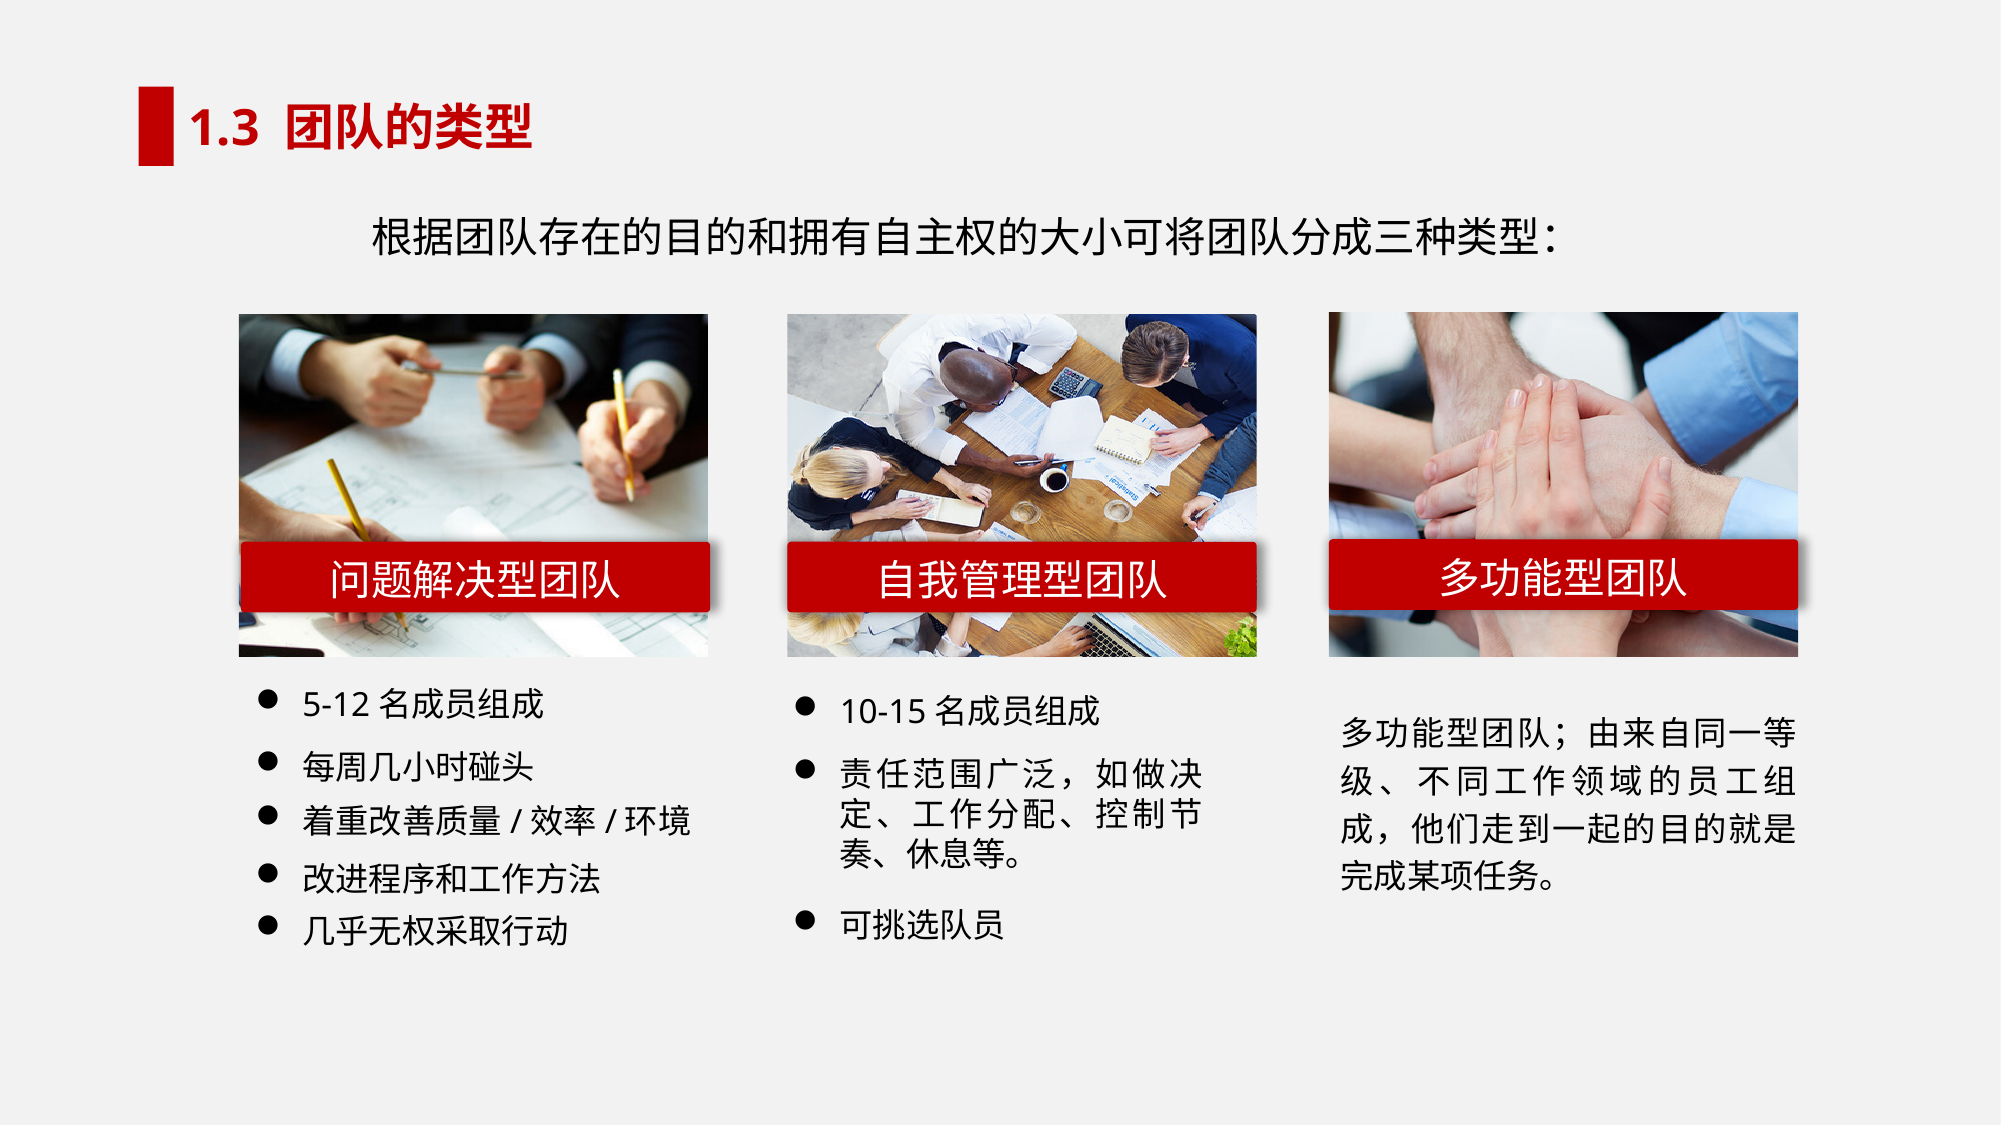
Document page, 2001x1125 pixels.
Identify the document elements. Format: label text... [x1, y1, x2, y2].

text_box 5-12名成员组成 [240, 675, 730, 731]
text_box 10-15名成员组成 [778, 683, 1267, 738]
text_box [240, 541, 711, 613]
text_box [787, 541, 1257, 613]
text_box [138, 86, 174, 166]
text_box 每周几小时碰头 [240, 738, 730, 792]
text_box 根据团队存在的目的和拥有自主权的大小可将团队分成三种类型： [356, 193, 1648, 268]
text_box 几乎无权采取行动 [240, 902, 730, 958]
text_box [1328, 539, 1799, 611]
text_box 可挑选队员 [778, 897, 1178, 952]
picture [1328, 611, 1799, 657]
text_box 改进程序和工作方法 [240, 850, 730, 902]
text_box 着重改善质量/效率/环境 [240, 792, 730, 848]
picture [238, 314, 709, 657]
picture [787, 613, 1257, 657]
text_box 1.3 团队的类型 [174, 87, 942, 163]
text_box 多功能型团队；由来自同一等级、不同工作领域的员工组成，他们走到一起的目的就是完成某项任务。 [1325, 696, 1813, 903]
picture [787, 314, 1257, 541]
text_box 责任范围广泛，如做决定、工作分配、控制节奏、休息等。 [778, 745, 1218, 881]
picture [1328, 311, 1799, 539]
